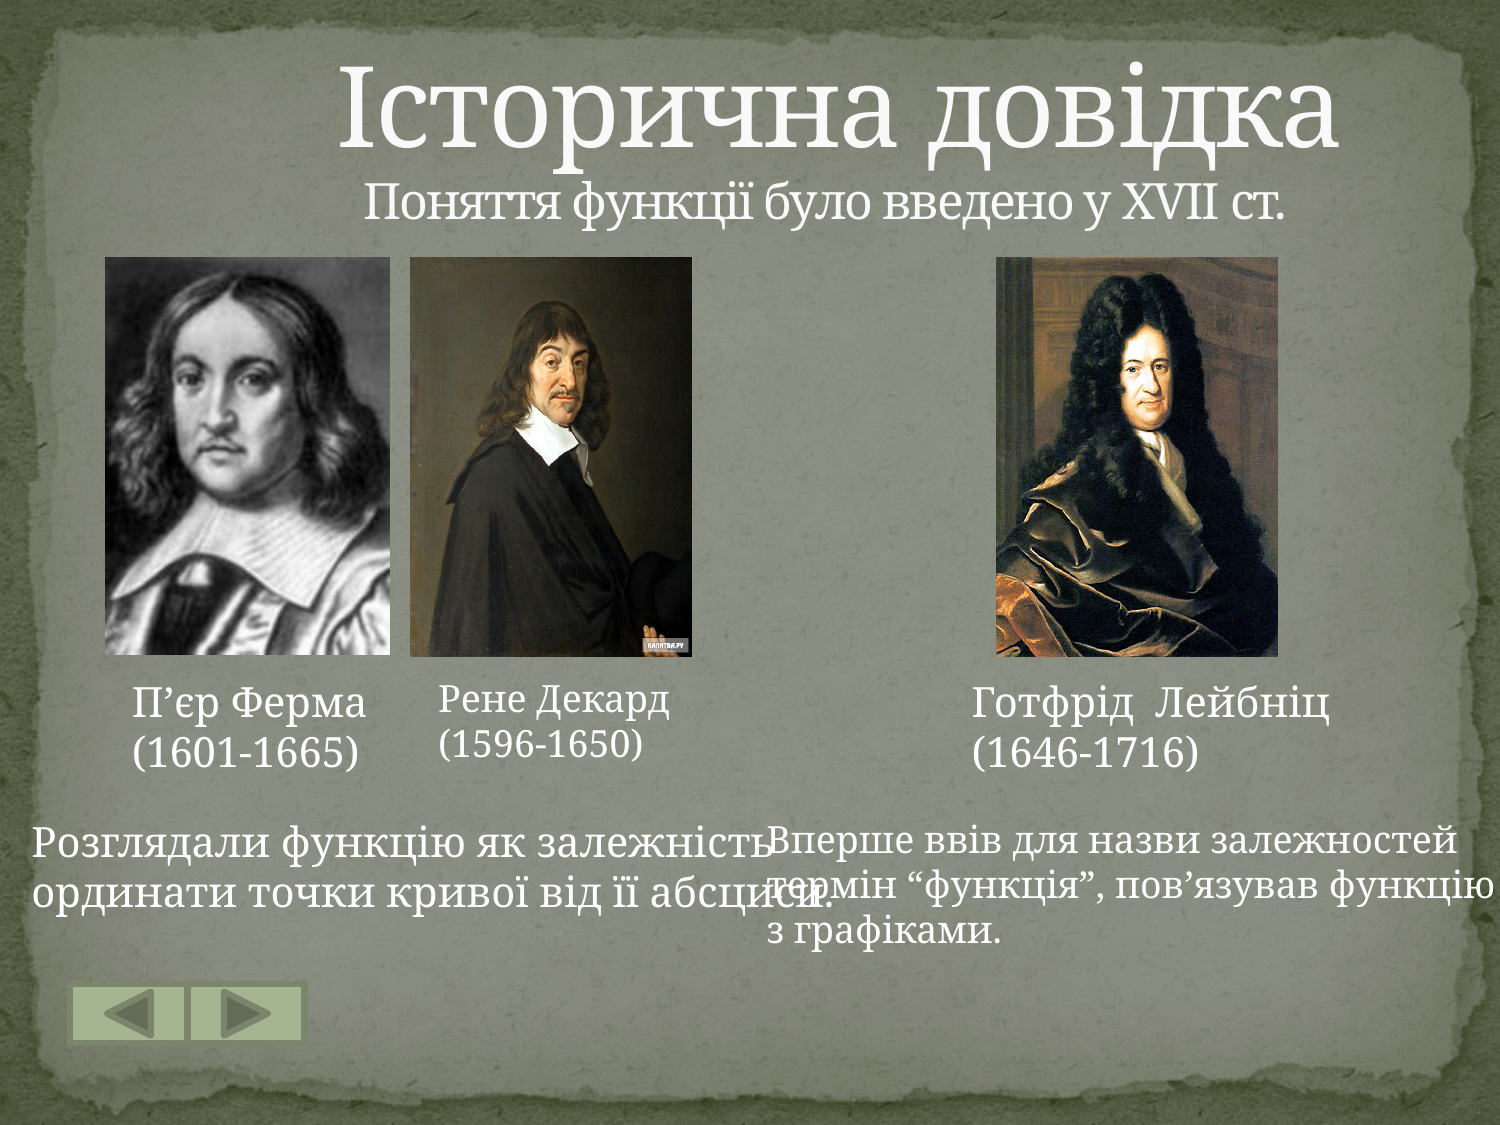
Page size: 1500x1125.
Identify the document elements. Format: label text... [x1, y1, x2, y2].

text_box Вперше ввів для назви залежностей термін “функція”, пов’язував функцію з графіками. [751, 808, 1500, 959]
text_box [184, 981, 308, 1046]
text_box П’єр Ферма (1601-1665) [117, 667, 399, 783]
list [108, 260, 388, 653]
text_box Готфрід Лейбніц (1646-1716) [956, 667, 1356, 783]
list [413, 260, 690, 655]
text_box [67, 981, 185, 1046]
title Історична довідка Поняття функції було введено у XVII ст. [74, 27, 1425, 238]
text_box Рене Декард (1596-1650) [423, 667, 695, 773]
text_box Розглядали функцію як залежність ординати точки кривої від її абсциси. [16, 808, 751, 924]
picture [996, 257, 1278, 657]
